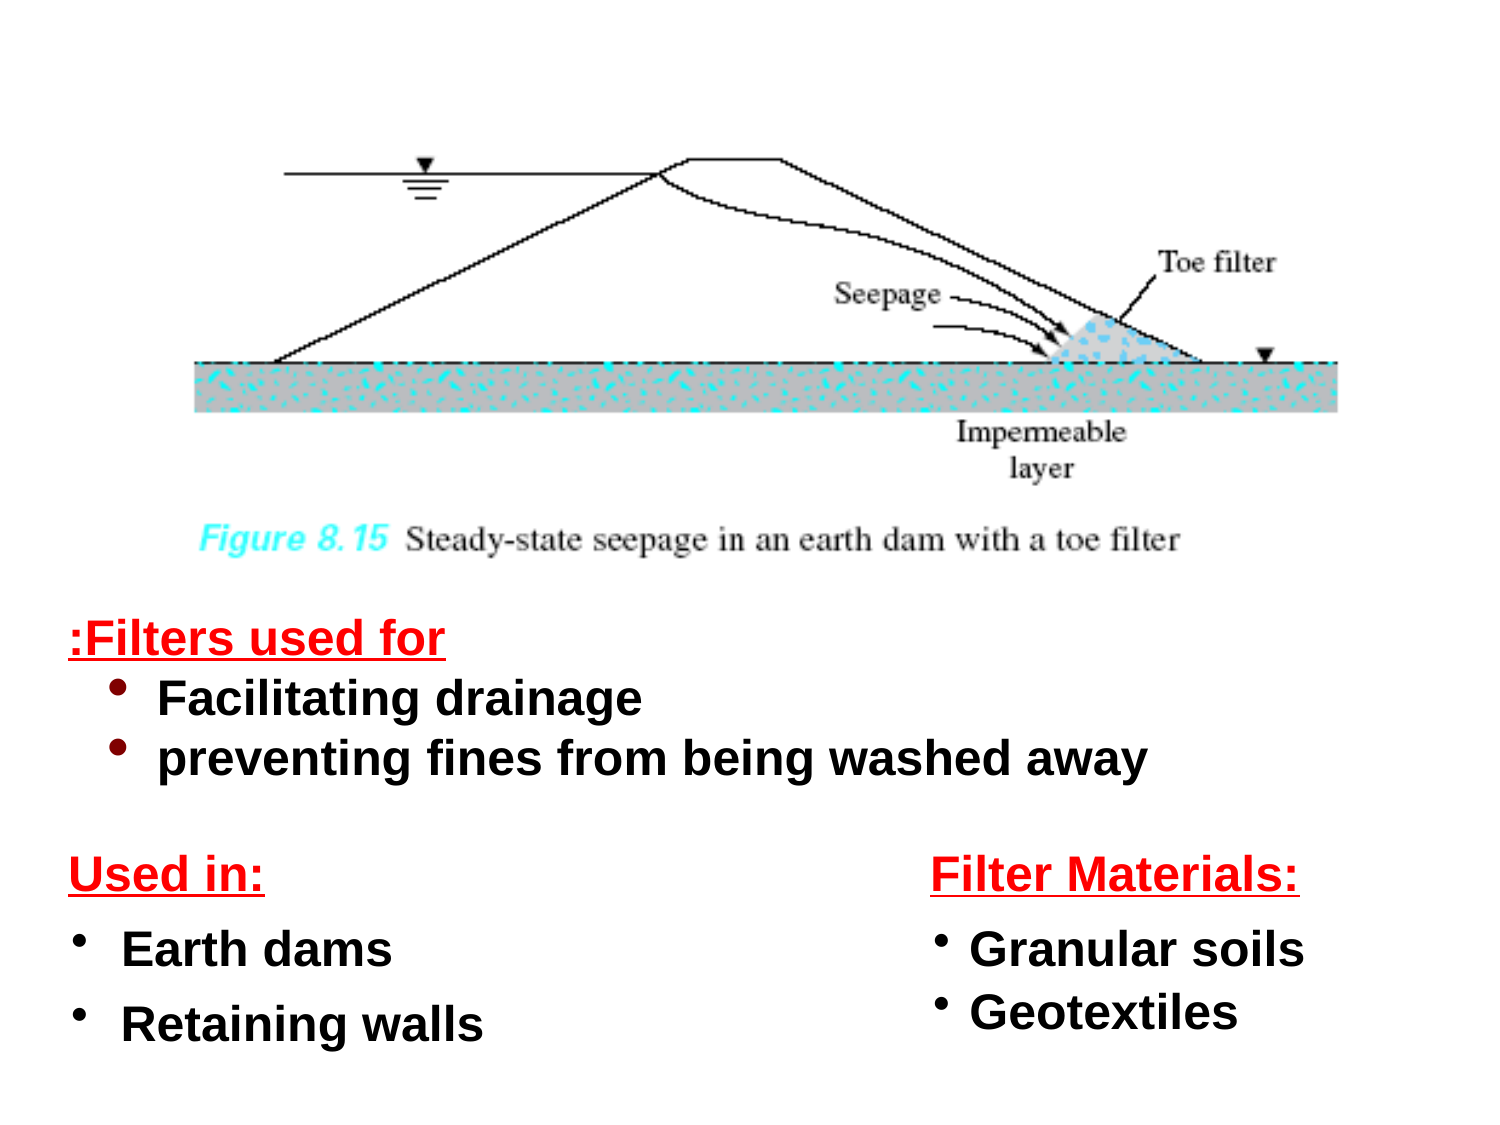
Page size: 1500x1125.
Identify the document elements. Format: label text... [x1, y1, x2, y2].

text_box Used in: [53, 834, 281, 909]
text_box Retaining walls [56, 983, 514, 1059]
text_box Geotextiles [919, 971, 1254, 1047]
text_box Filters used for: Facilitating drainage preventing fines from being washed away [53, 597, 1258, 793]
text_box Filter Materials: [915, 834, 1316, 910]
text_box Granular soils [918, 909, 1321, 985]
text_box Earth dams [56, 909, 422, 983]
picture [182, 125, 1365, 579]
